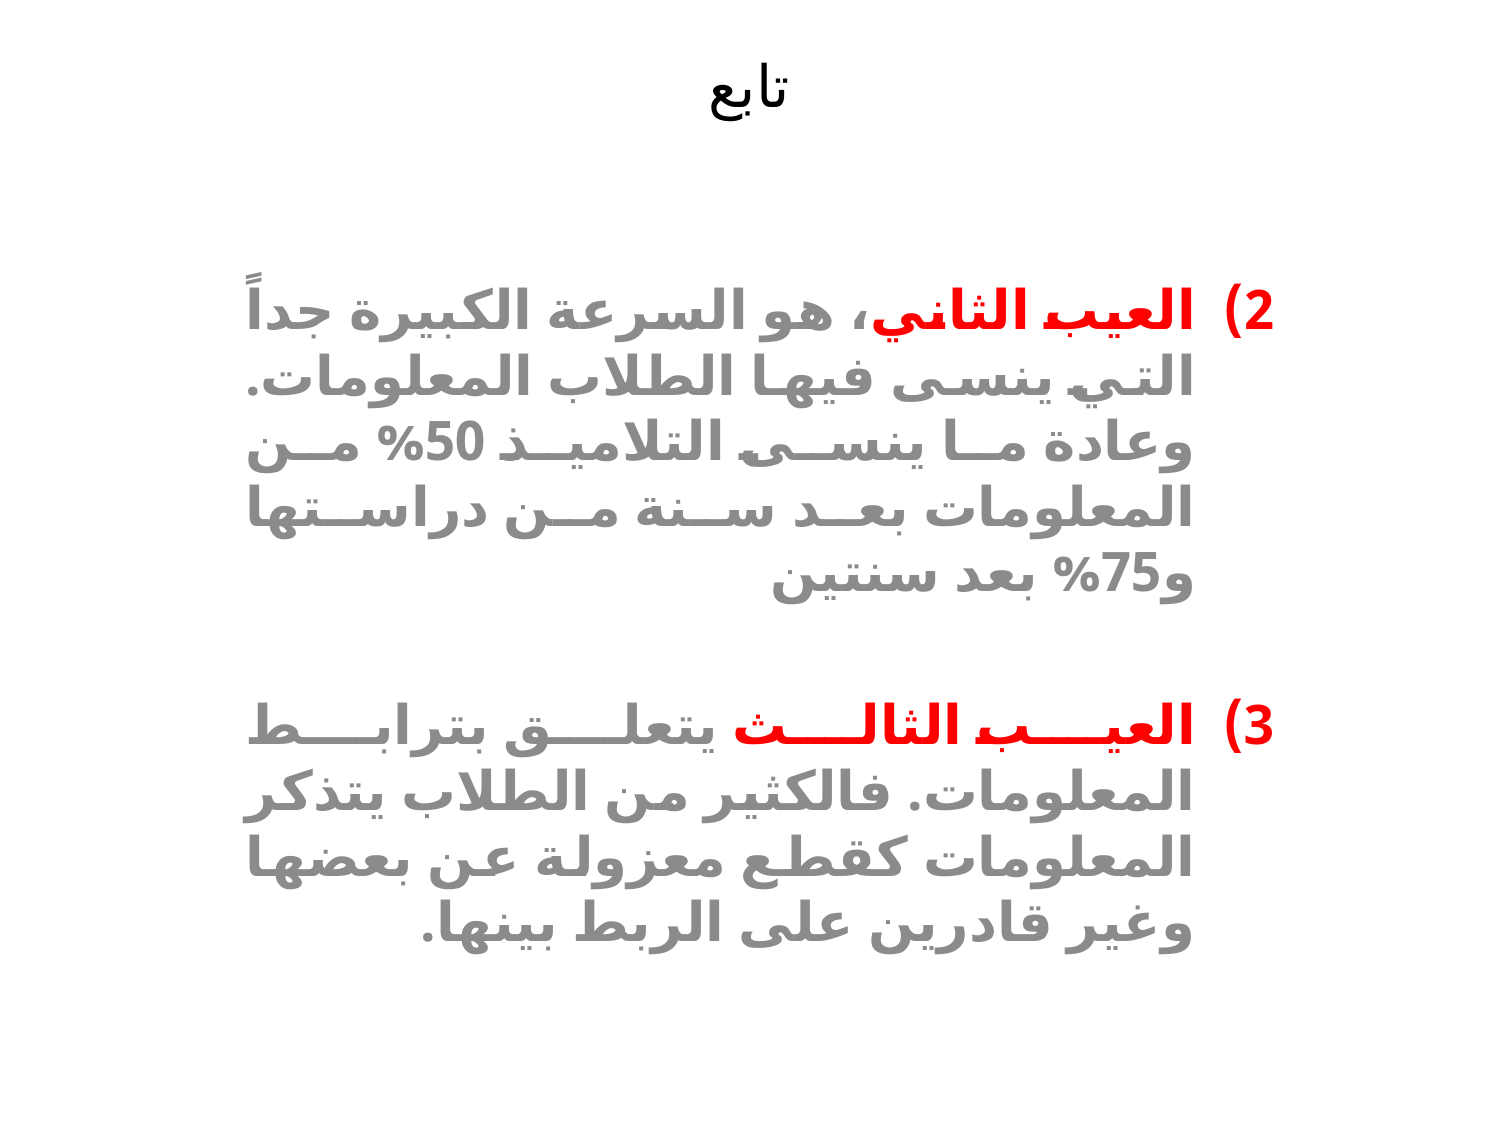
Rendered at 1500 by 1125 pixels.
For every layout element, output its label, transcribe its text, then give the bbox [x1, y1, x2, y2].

title تابع [112, 42, 1388, 126]
subtitle العيب الثاني، هو السرعة الكبيرة جداً التي ينسى فيها الطلاب المعلومات. وعادة ما ينسى التلاميذ 50% من المعلومات بعد سنة من دراستها و75% بعد سنتين العيب الثالث يتعلق بترابط المعلومات. فالكثير من الطلاب يتذكر المعلومات كقطع معزولة عن بعضها وغير قادرين على الربط بينها. [230, 267, 1281, 1012]
